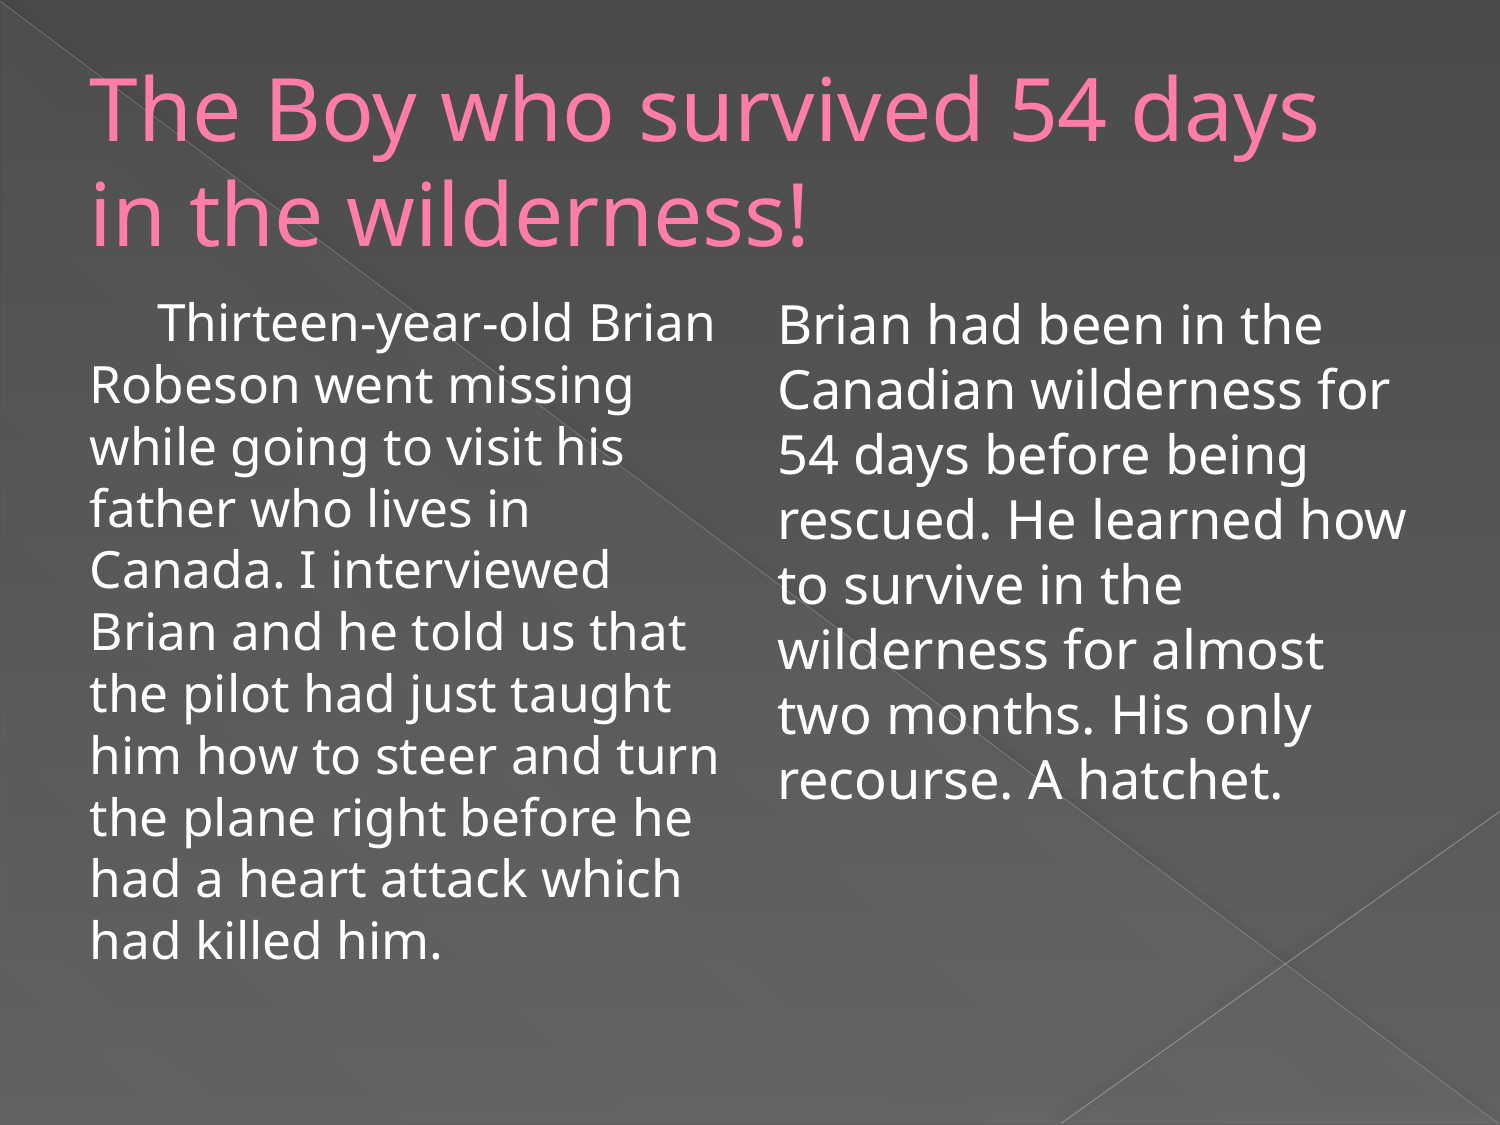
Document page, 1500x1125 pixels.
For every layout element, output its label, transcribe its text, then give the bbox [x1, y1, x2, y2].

list Brian had been in the Canadian wilderness for 54 days before being rescued. He learned how to survive in the wilderness for almost two months. His only recourse. A hatchet. [762, 282, 1425, 1025]
list Thirteen-year-old Brian Robeson went missing while going to visit his father who lives in Canada. I interviewed Brian and he told us that the pilot had just taught him how to steer and turn the plane right before he had a heart attack which had killed him. [75, 282, 738, 1025]
title The Boy who survived 54 days in the wilderness! [75, 43, 1425, 274]
